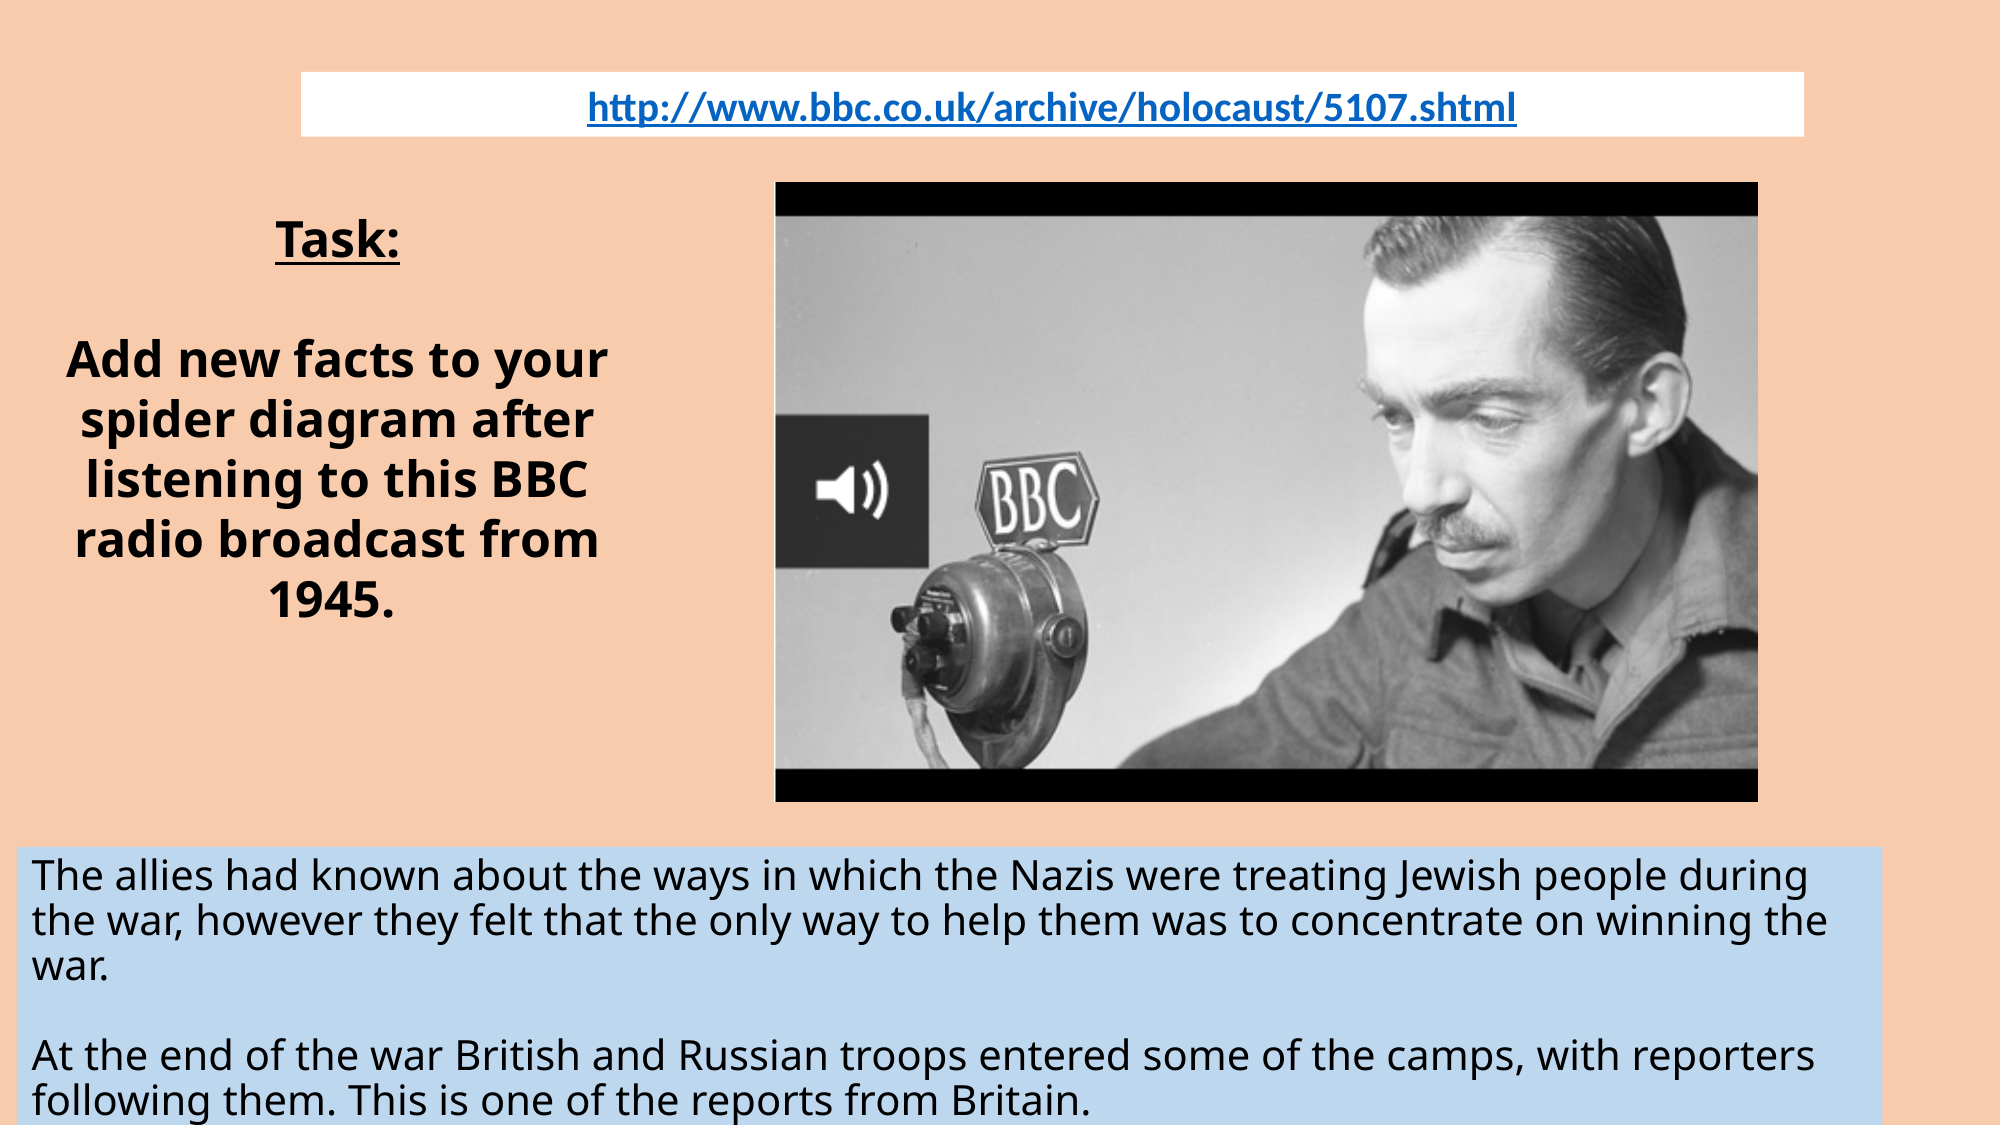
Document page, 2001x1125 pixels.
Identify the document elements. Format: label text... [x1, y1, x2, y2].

text_box Task: Add new facts to your spider diagram after listening to this BBC radio broadcast from 1945. [16, 200, 659, 636]
text_box http://www.bbc.co.uk/archive/holocaust/5107.shtml [301, 71, 1805, 137]
text_box The allies had known about the ways in which the Nazis were treating Jewish people during the war, however they felt that the only way to help them was to concentrate on winning the war. At the end of the war British and Russian troops entered some of the camps, with reporters following them. This is one of the reports from Britain. [16, 846, 1883, 1125]
picture [774, 182, 1758, 802]
